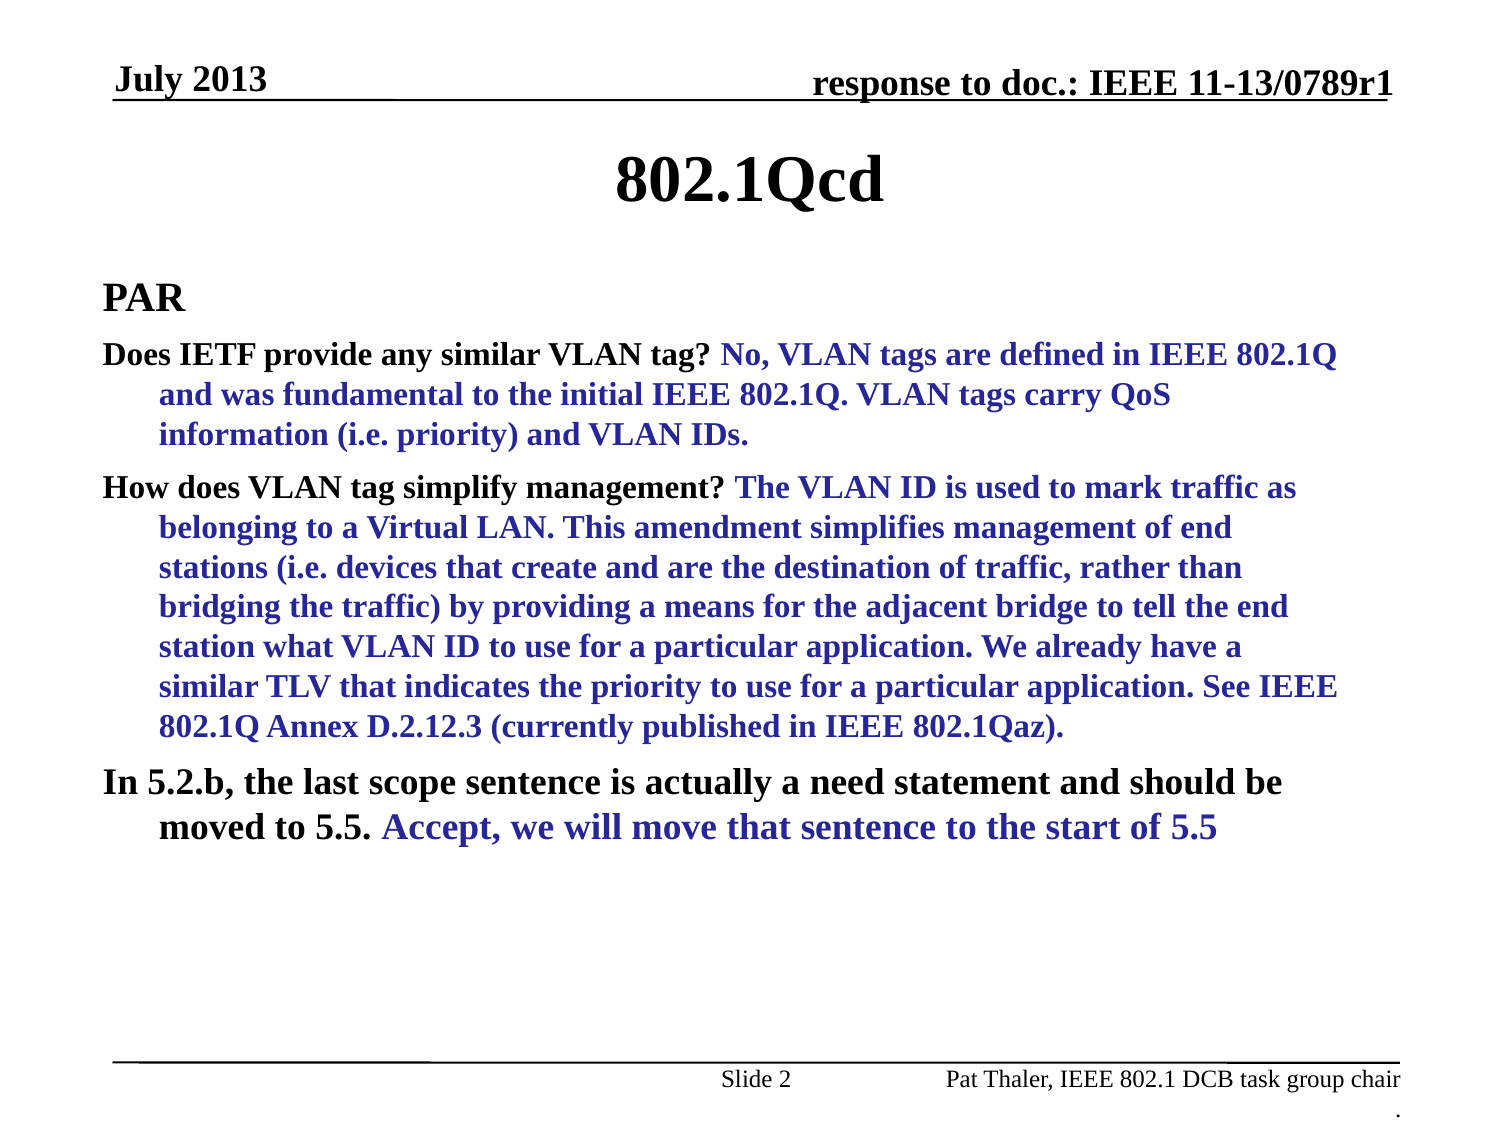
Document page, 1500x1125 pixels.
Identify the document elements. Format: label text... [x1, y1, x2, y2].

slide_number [114, 54, 423, 100]
slide_number Slide 2 [712, 1061, 800, 1123]
title 802.1Qcd [112, 112, 1388, 238]
footer Pat Thaler, IEEE 802.1 DCB task group chair . [878, 1061, 1402, 1093]
list PAR Does IETF provide any similar VLAN tag? No, VLAN tags are defined in IEEE 802.1Q and was fundamental to the initial IEEE 802.1Q. VLAN tags carry QoS information (i.e. priority) and VLAN IDs. How does VLAN tag simplify management? The VLAN ID is used to mark traffic as belonging to a Virtual LAN. This amendment simplifies management of end stations (i.e. devices that create and are the destination of traffic, rather than bridging the traffic) by providing a means for the adjacent bridge to tell the end station what VLAN ID to use for a particular application. We already have a similar TLV that indicates the priority to use for a particular application. See IEEE 802.1Q Annex D.2.12.3 (currently published in IEEE 802.1Qaz). In 5.2.b, the last scope sentence is actually a need statement and should be moved to 5.5. Accept, we will move that sentence to the start of 5.5 [87, 262, 1363, 938]
